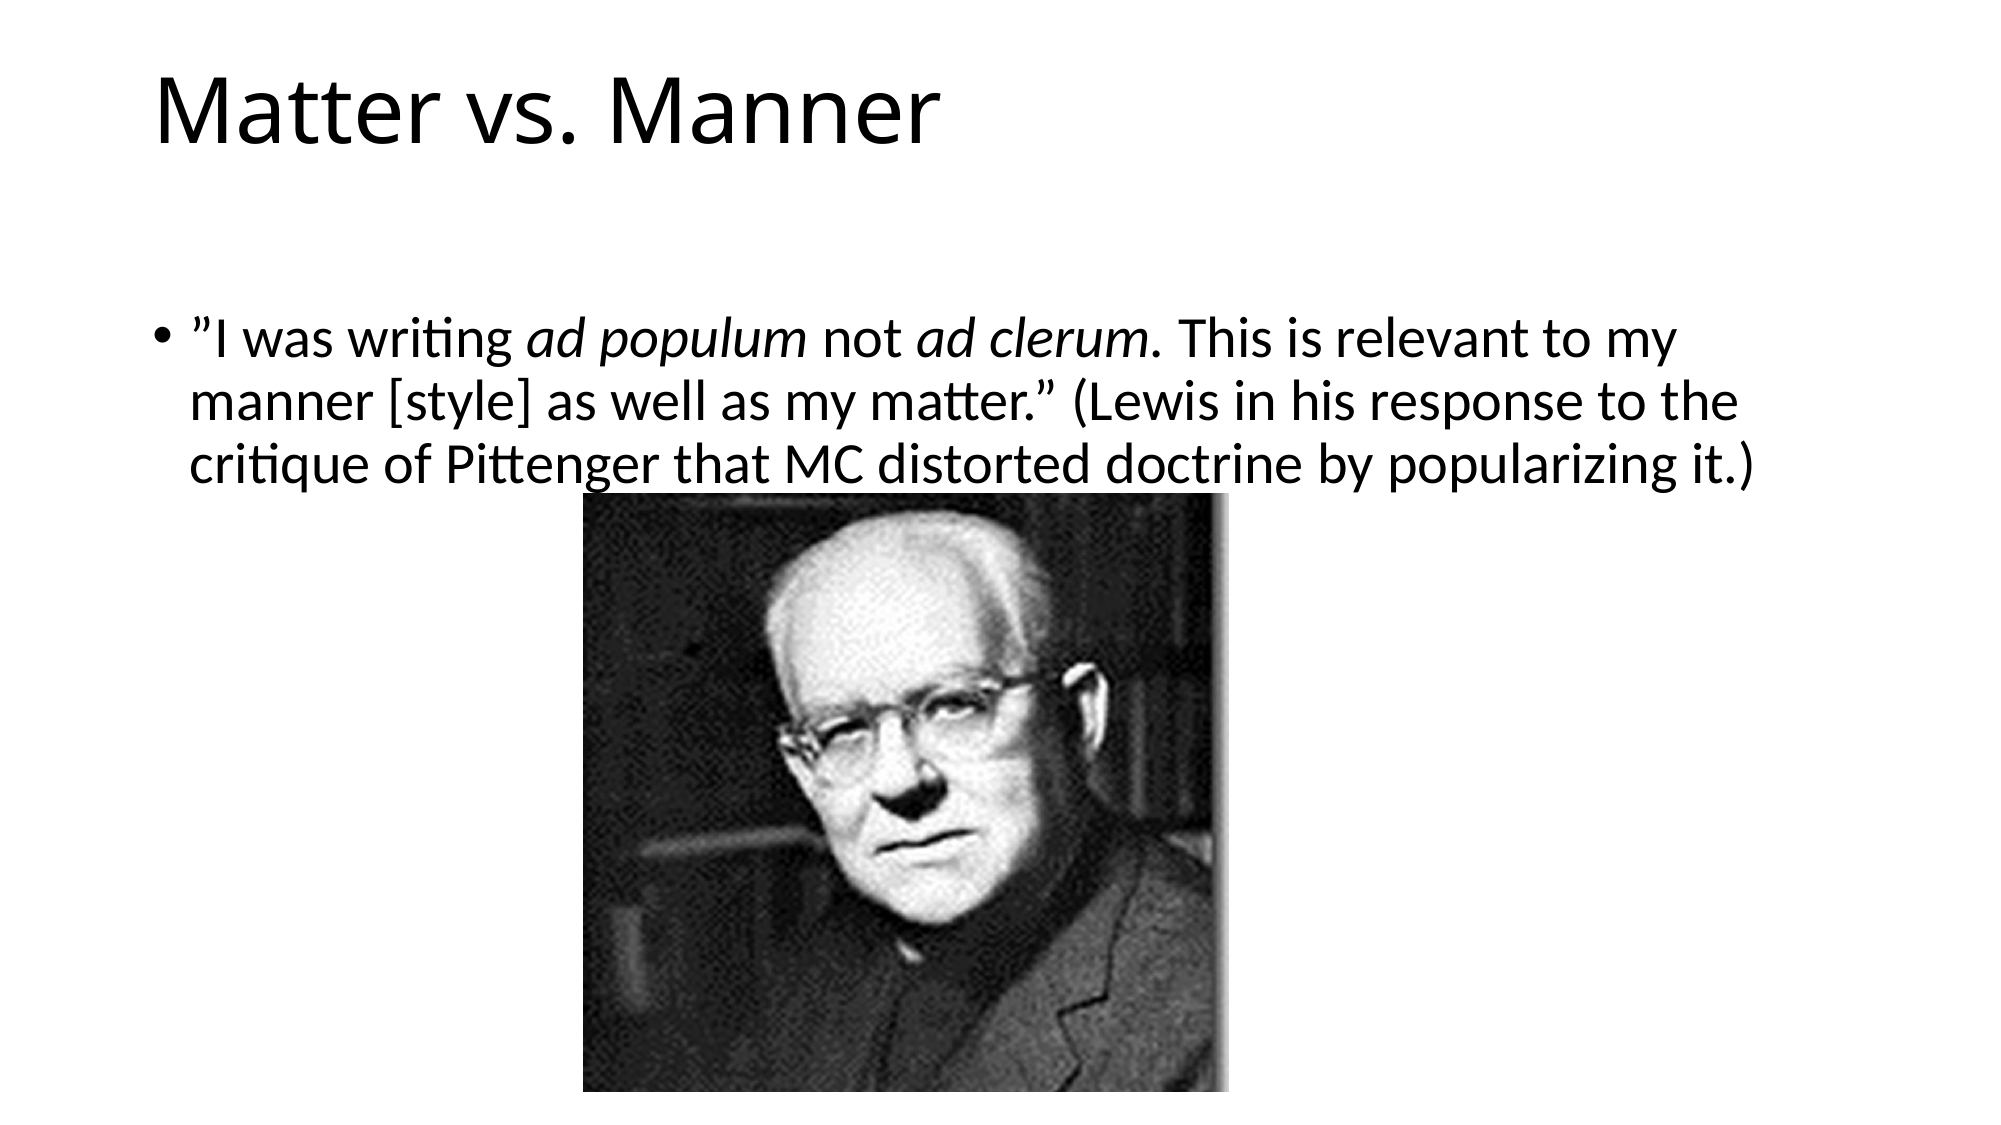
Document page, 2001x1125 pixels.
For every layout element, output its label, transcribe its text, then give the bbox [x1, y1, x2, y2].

list ”I was writing ad populum not ad clerum. This is relevant to my manner [style] as well as my matter.” (Lewis in his response to the critique of Pittenger that MC distorted doctrine by popularizing it.) [137, 299, 1863, 1014]
title Matter vs. Manner [137, 59, 1863, 278]
picture [583, 493, 1229, 1092]
